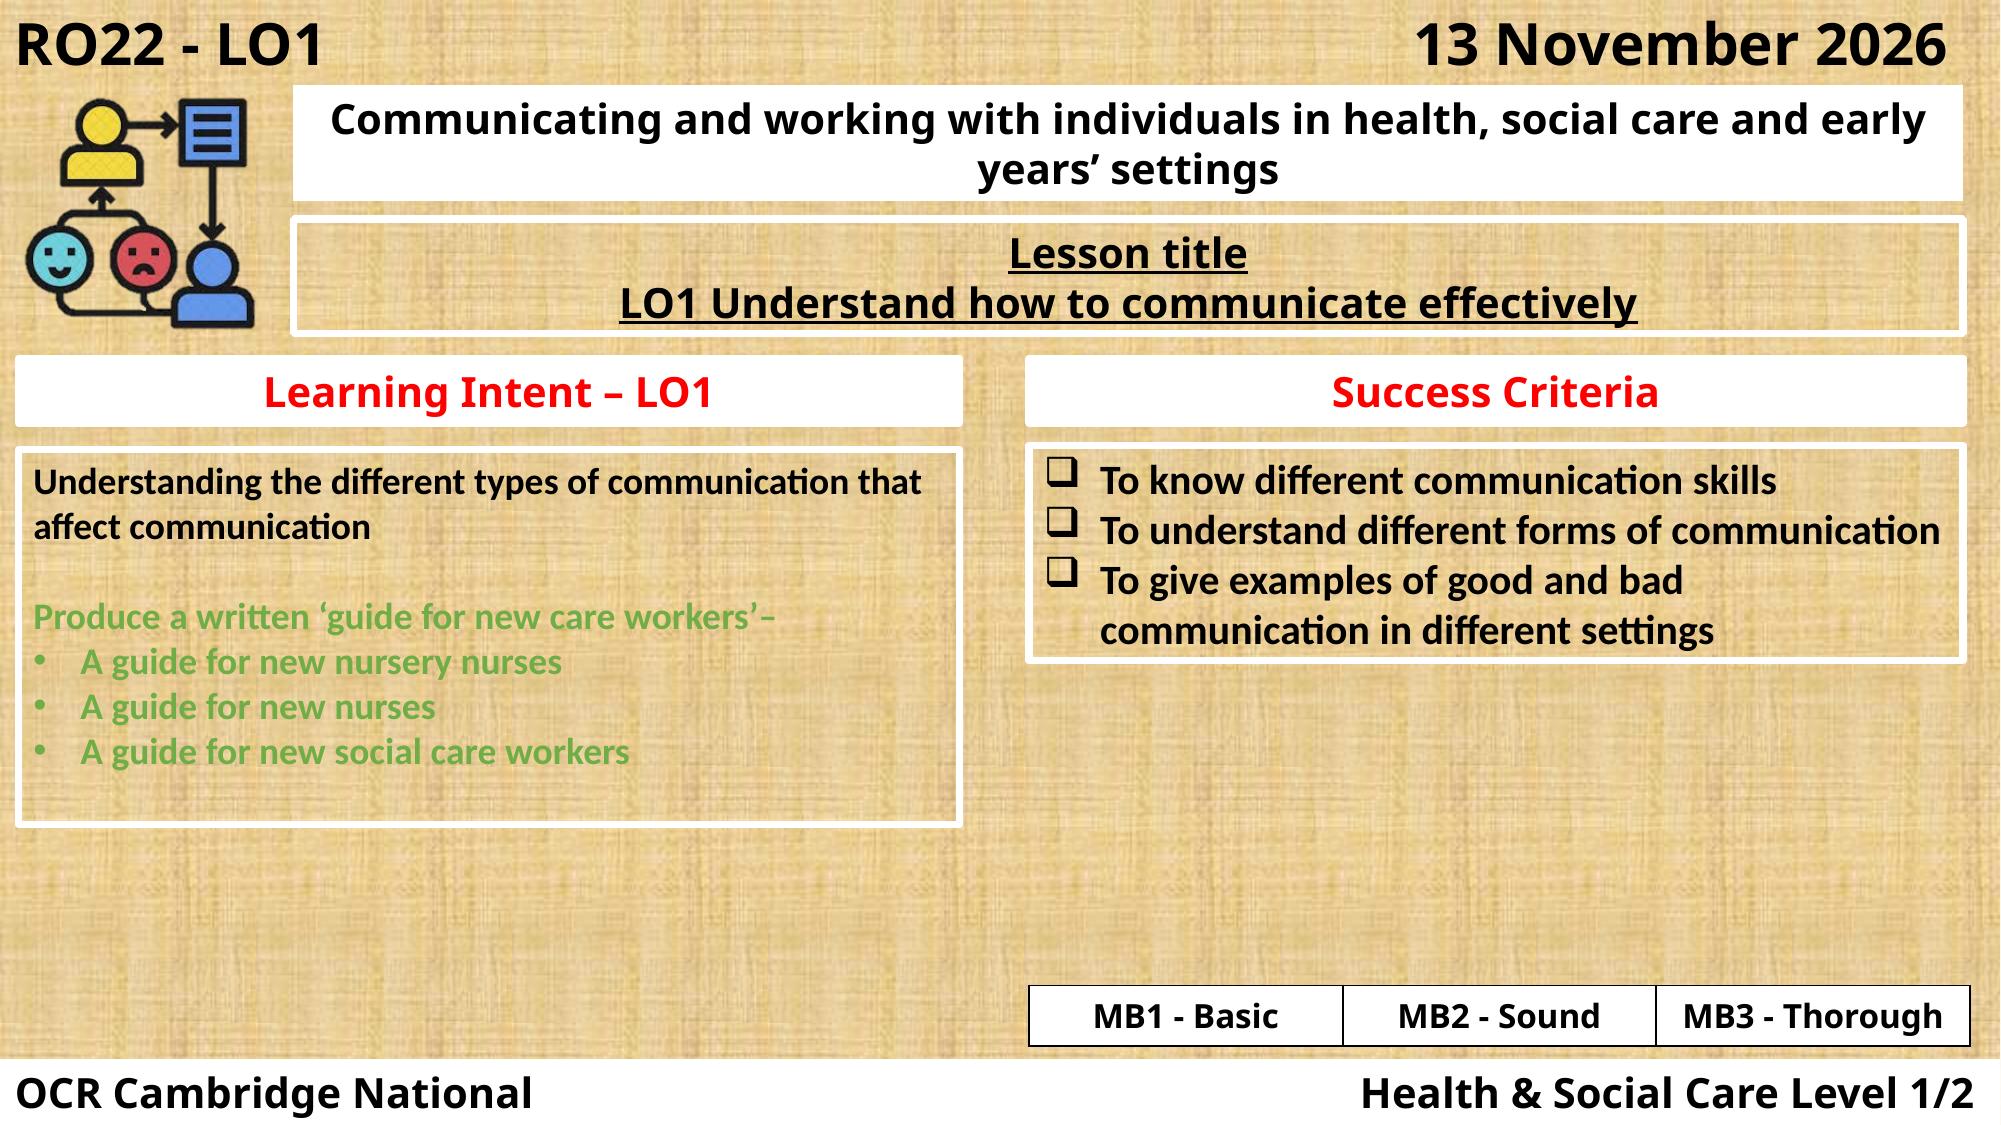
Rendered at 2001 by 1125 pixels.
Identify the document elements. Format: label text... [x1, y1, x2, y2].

picture [398, 0, 1205, 85]
text_box OCR Cambridge National [0, 1059, 1028, 1125]
table_header MB2 - Sound [1344, 986, 1655, 1045]
text_box RO22 - LO1 [0, 0, 398, 85]
text_box Health & Social Care Level 1/2 [1028, 1059, 2000, 1125]
text_box [140, 602, 590, 709]
text_box Success Criteria [1028, 358, 1964, 424]
text_box 18 September 2020 [1205, 0, 1964, 94]
text_box Learning Intent – LO1 [18, 358, 960, 424]
text_box Understanding the different types of communication that affect communication Produce a written ‘guide for new care workers’– A guide for new nursery nurses A guide for new nurses A guide for new social care workers [18, 449, 960, 825]
text_box To know different communication skills To understand different forms of communication To give examples of good and bad communication in different settings [1028, 445, 1964, 661]
table_header MB1 - Basic [1030, 986, 1342, 1045]
text_box Communicating and working with individuals in health, social care and early years’ settings [293, 85, 1963, 201]
table_header MB3 - Thorough [1657, 986, 1969, 1045]
text_box Lesson title LO1 Understand how to communicate effectively [293, 218, 1963, 334]
picture [0, 0, 2001, 1125]
